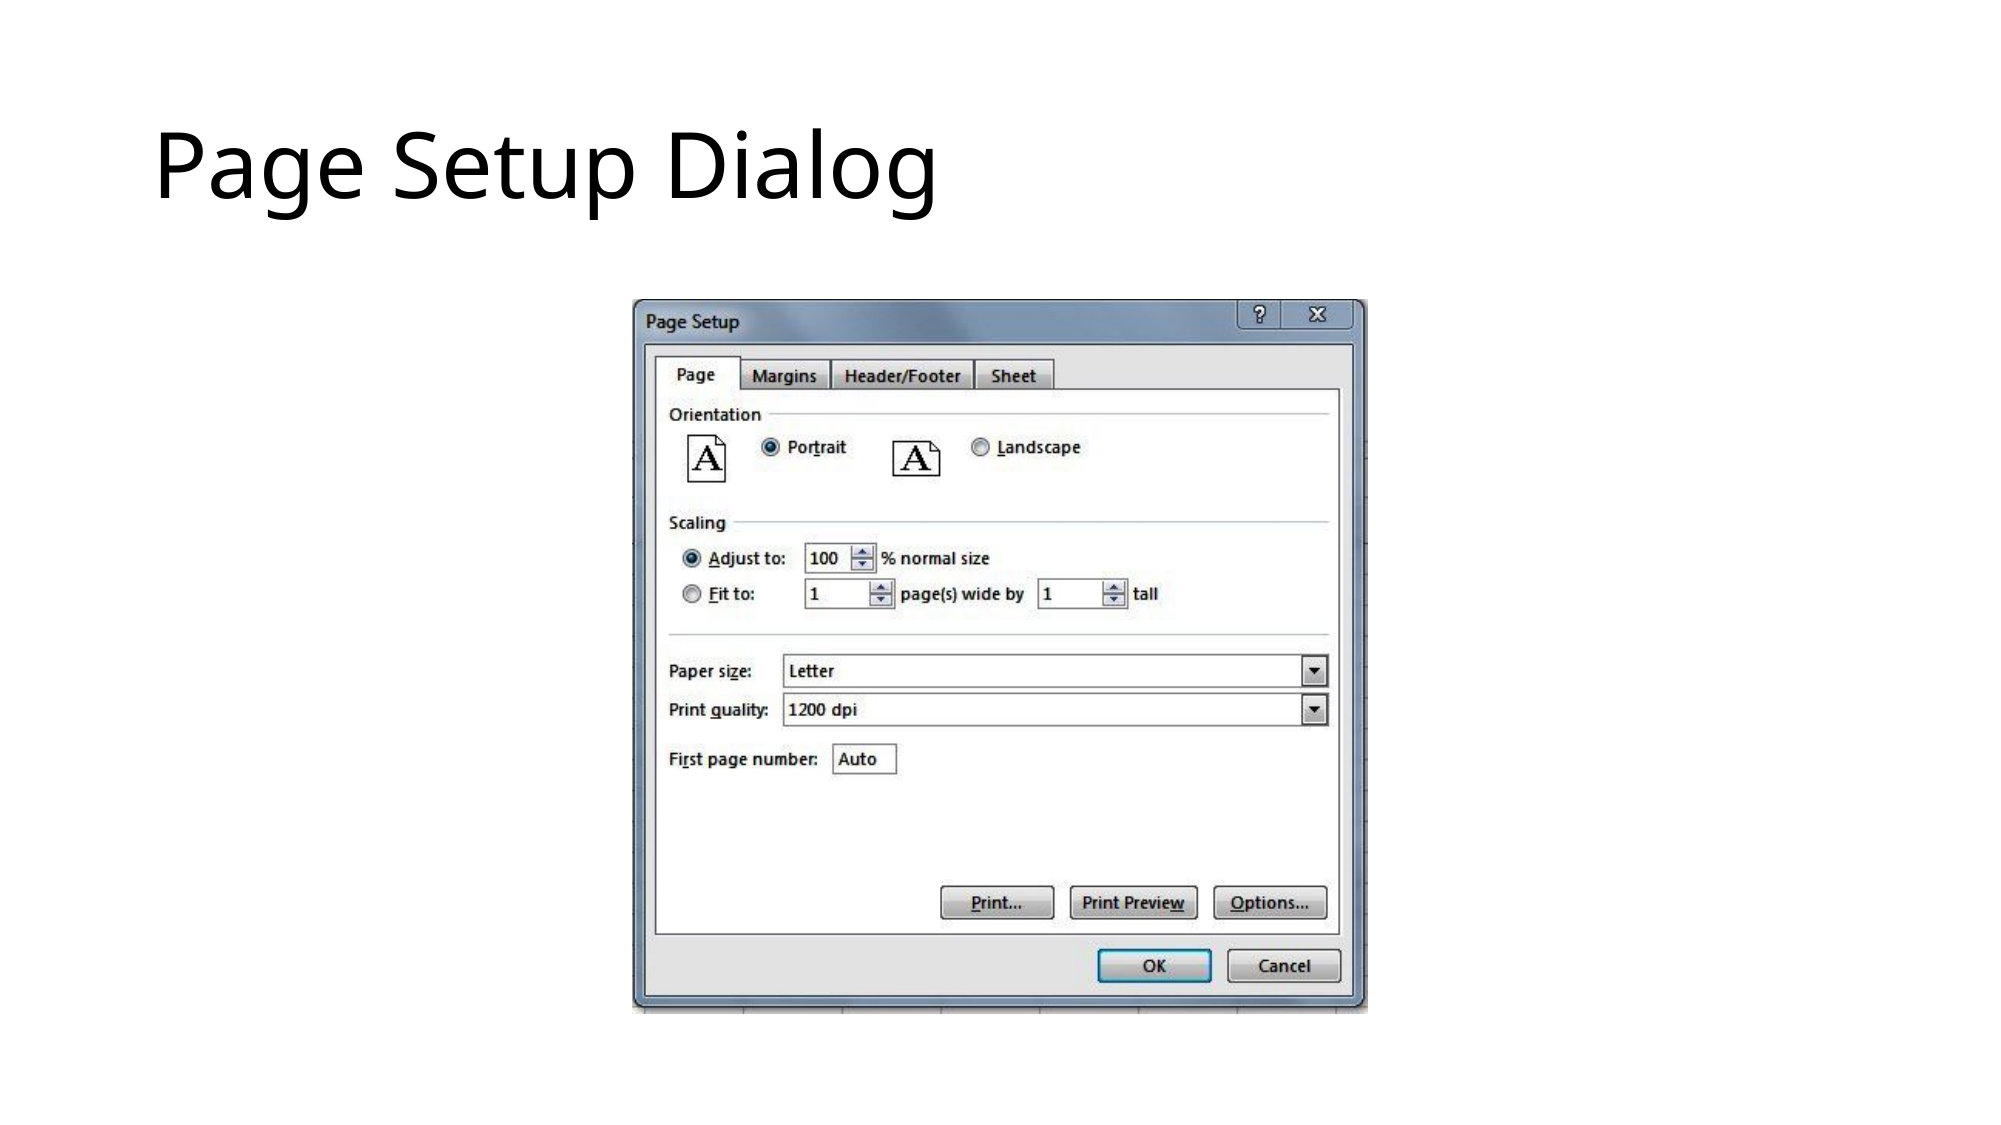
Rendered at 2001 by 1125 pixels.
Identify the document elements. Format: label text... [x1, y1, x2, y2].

title Page Setup Dialog [137, 59, 1863, 278]
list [632, 299, 1368, 1014]
